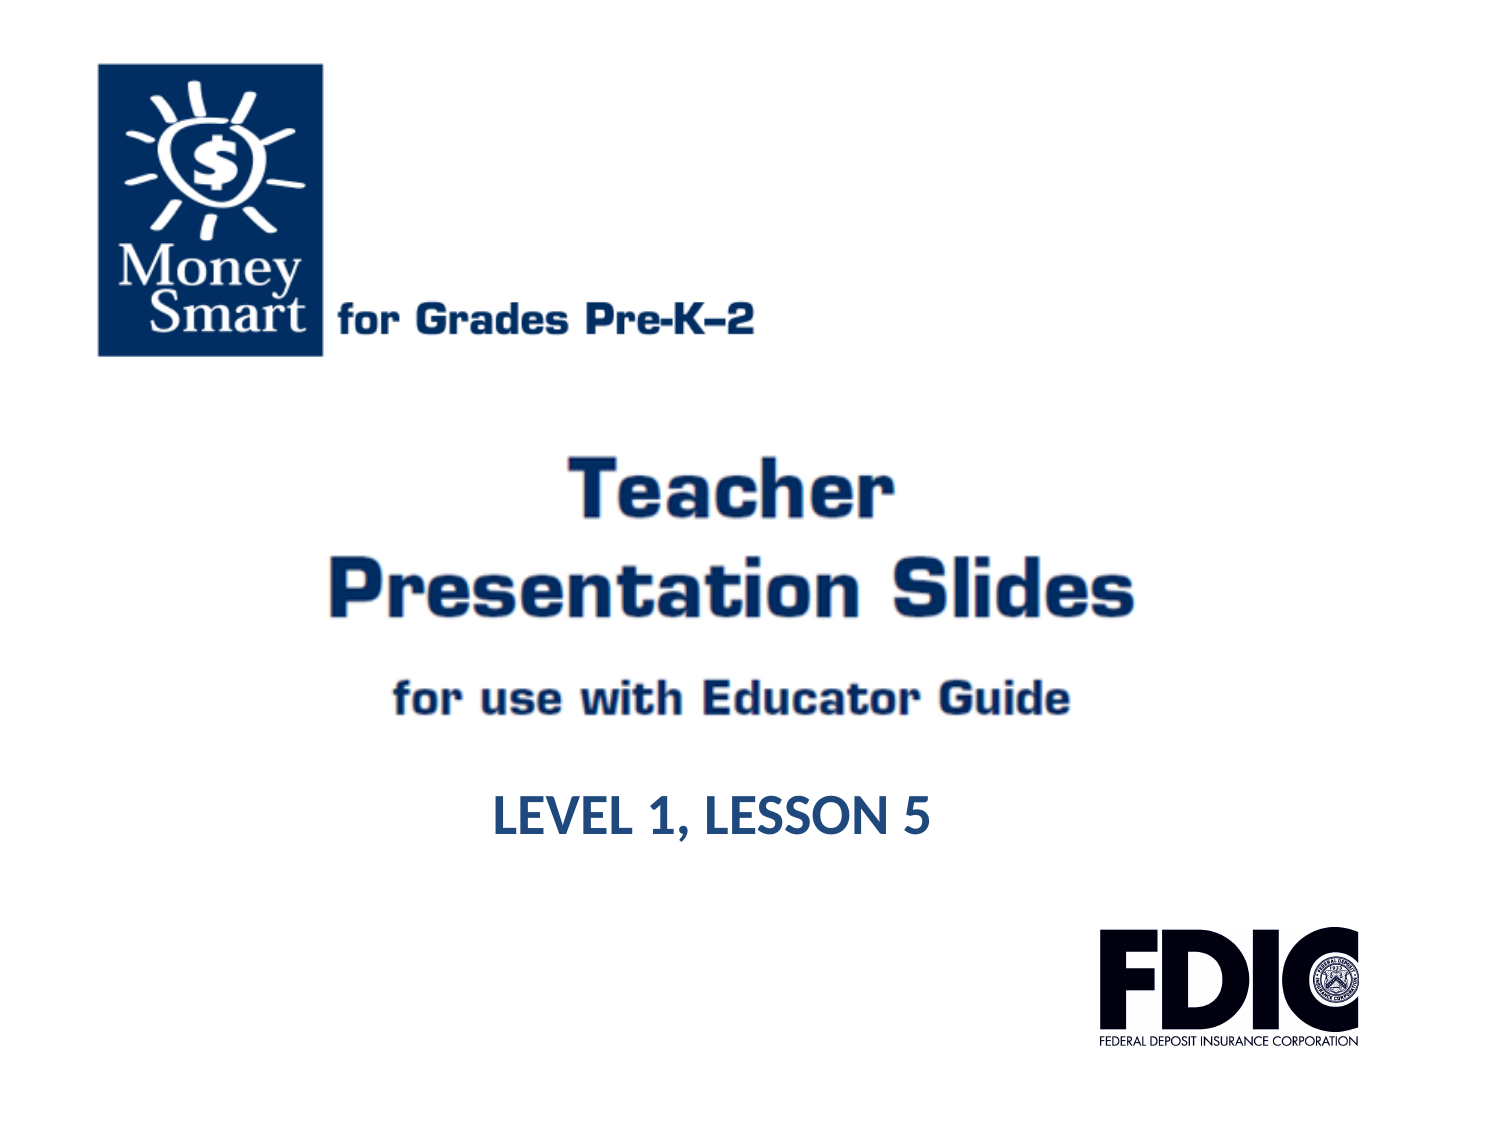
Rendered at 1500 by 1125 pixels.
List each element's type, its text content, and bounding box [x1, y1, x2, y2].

picture [302, 437, 1173, 772]
picture [1099, 927, 1359, 1047]
picture [87, 62, 762, 363]
text_box LEVEL 1, LESSON 5 [474, 780, 950, 854]
